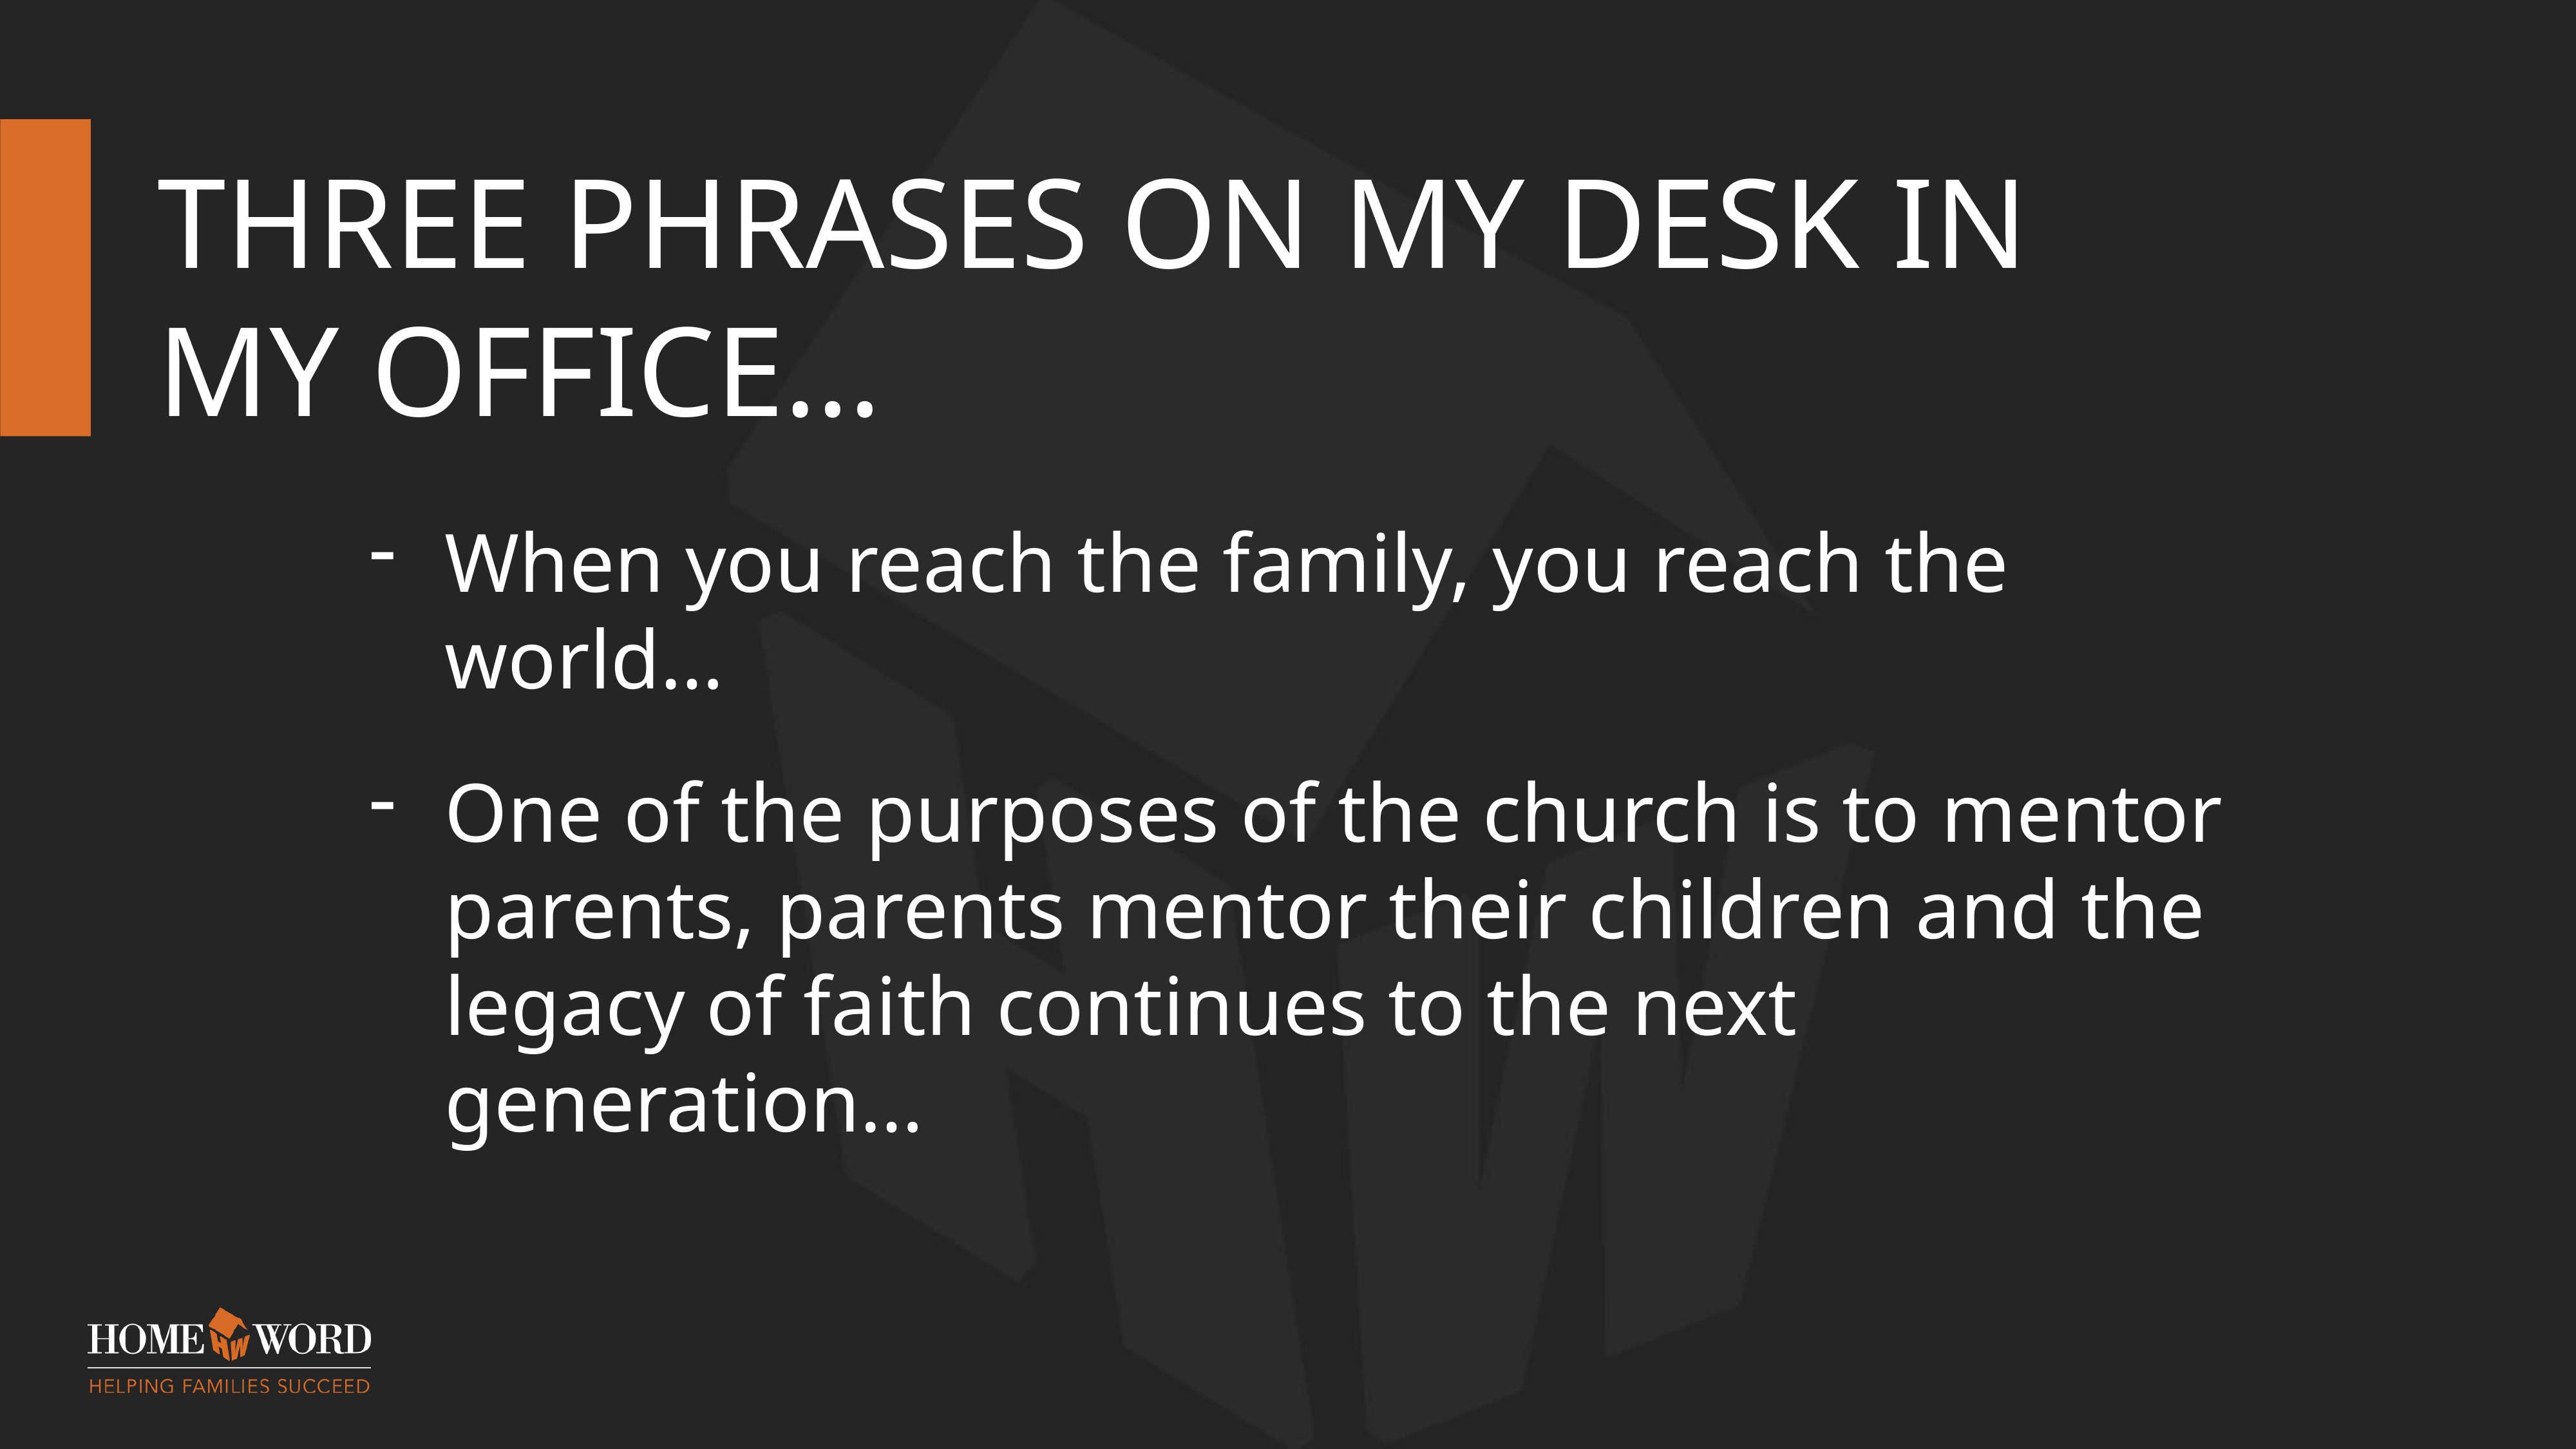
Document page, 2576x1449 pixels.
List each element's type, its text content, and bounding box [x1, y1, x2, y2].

picture [0, 0, 2576, 1449]
title Three phrases on my desk in my office… [151, 120, 2201, 466]
text_box When you reach the family, you reach the world… One of the purposes of the church is to mentor parents, parents mentor their children and the legacy of faith continues to the next generation… [364, 506, 2251, 1216]
